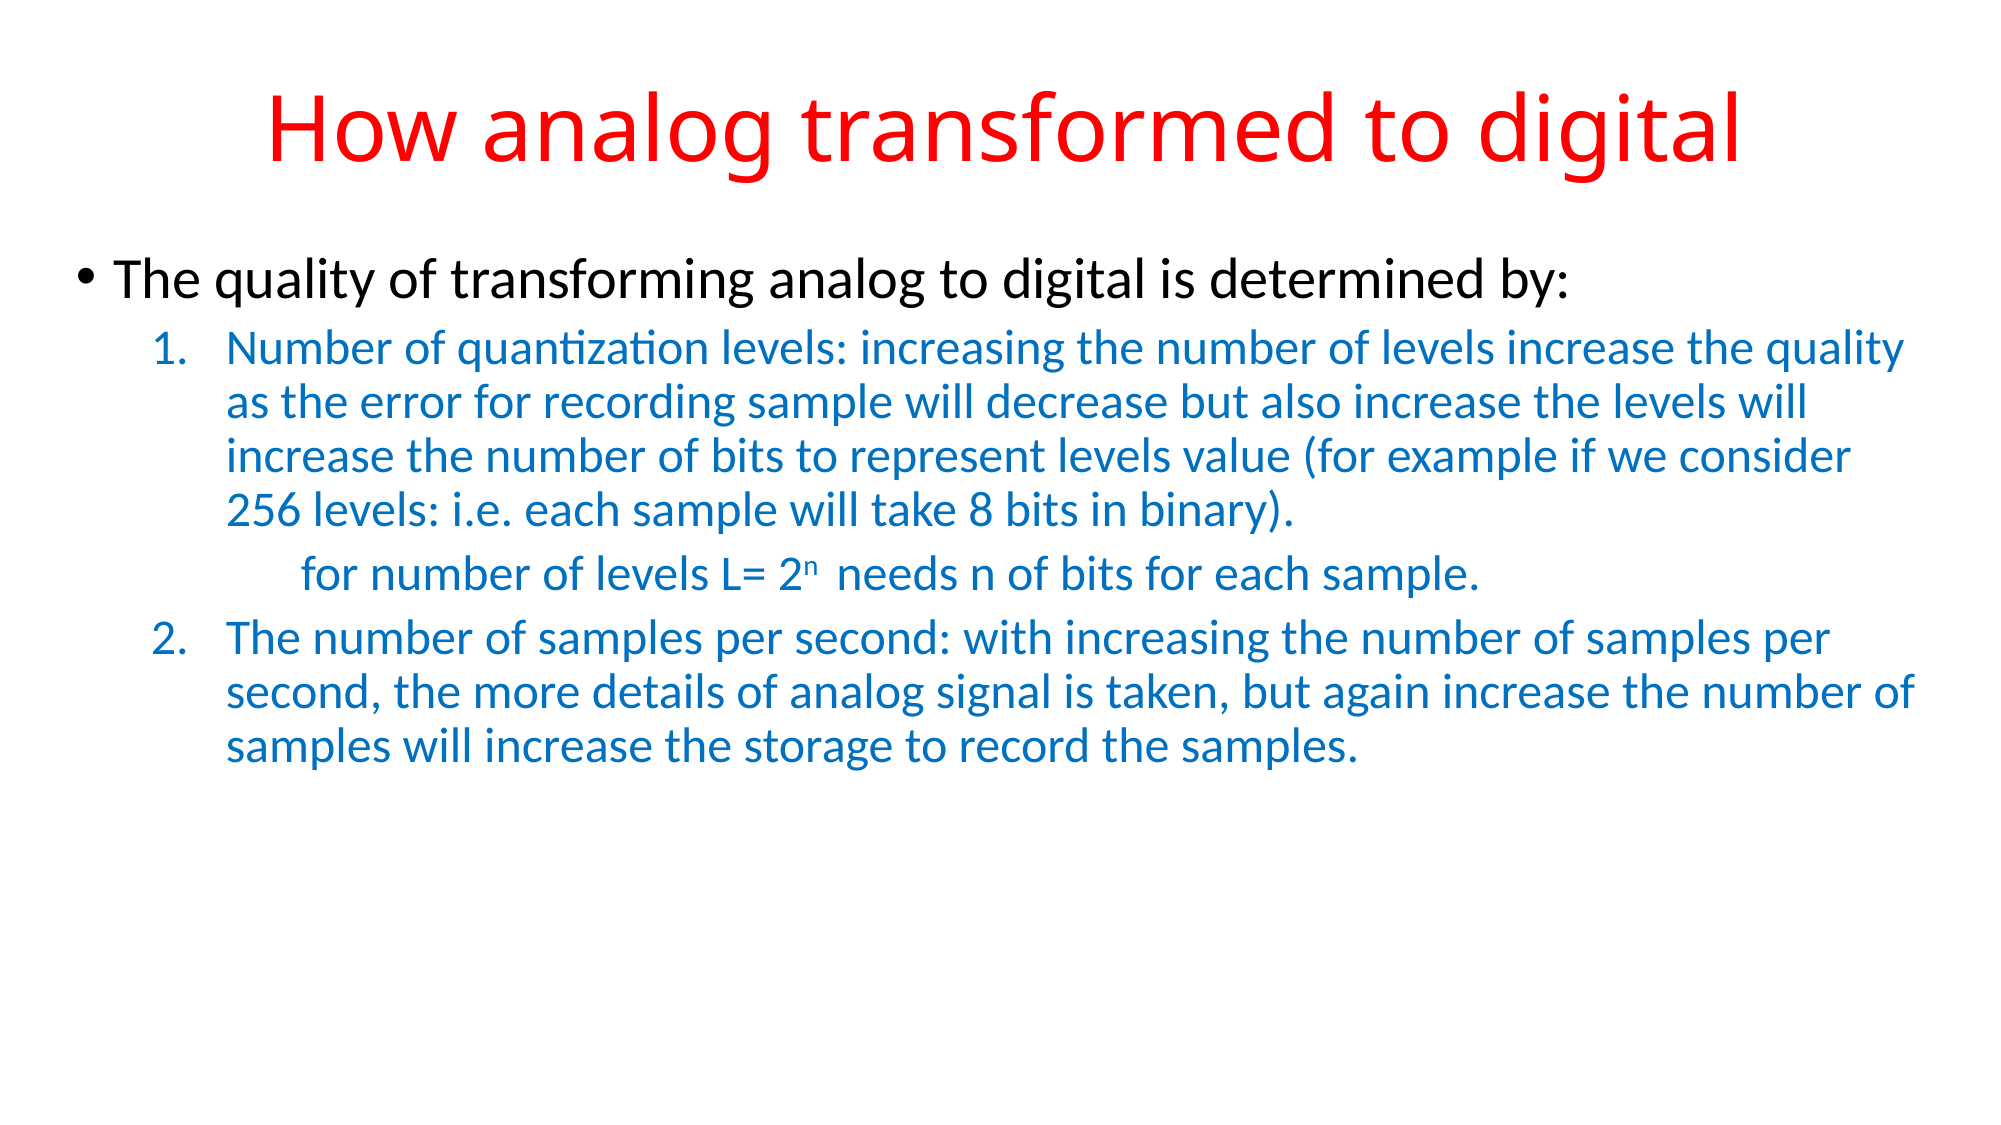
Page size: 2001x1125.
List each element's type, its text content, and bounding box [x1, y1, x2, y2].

title How analog transformed to digital [60, 22, 1950, 240]
list The quality of transforming analog to digital is determined by: Number of quantization levels: increasing the number of levels increase the quality as the error for recording sample will decrease but also increase the levels will increase the number of bits to represent levels value (for example if we consider 256 levels: i.e. each sample will take 8 bits in binary). for number of levels L= 2n needs n of bits for each sample. The number of samples per second: with increasing the number of samples per second, the more details of analog signal is taken, but again increase the number of samples will increase the storage to record the samples. [60, 240, 1950, 1014]
